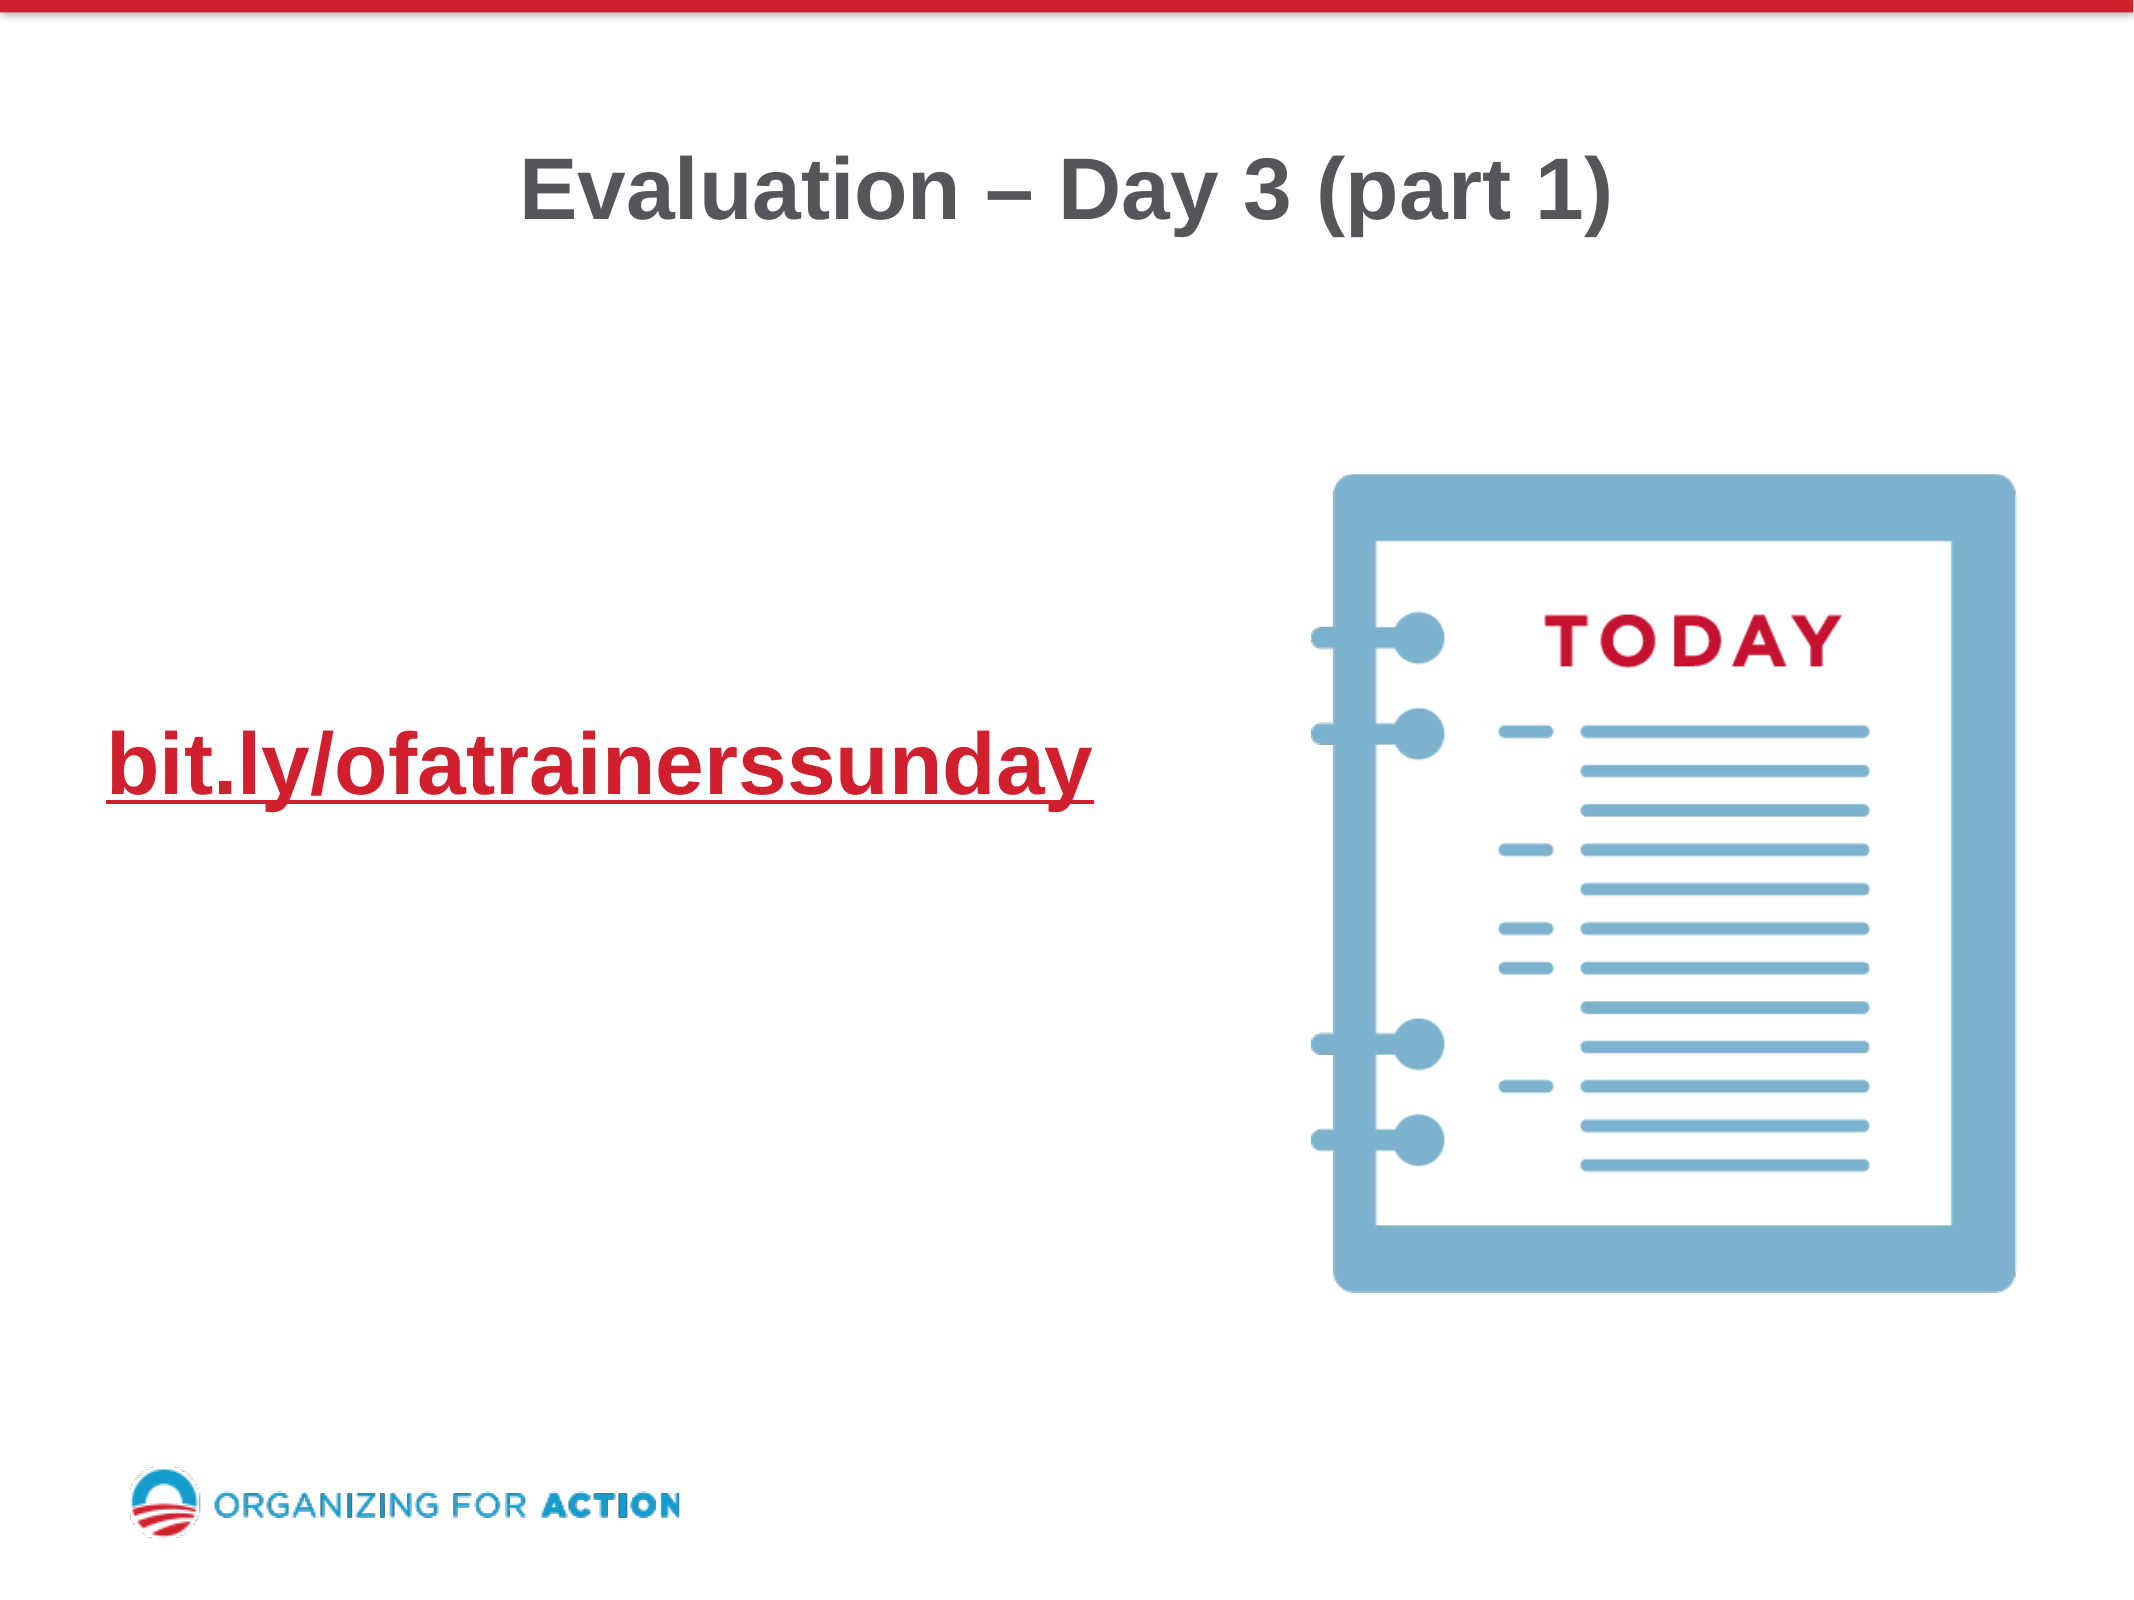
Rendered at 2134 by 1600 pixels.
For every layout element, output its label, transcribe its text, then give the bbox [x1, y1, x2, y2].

text_box Evaluation – Day 3 (part 1) [129, 124, 2005, 245]
picture [1310, 474, 2017, 1293]
text_box bit.ly/ofatrainerssunday [91, 699, 1180, 820]
